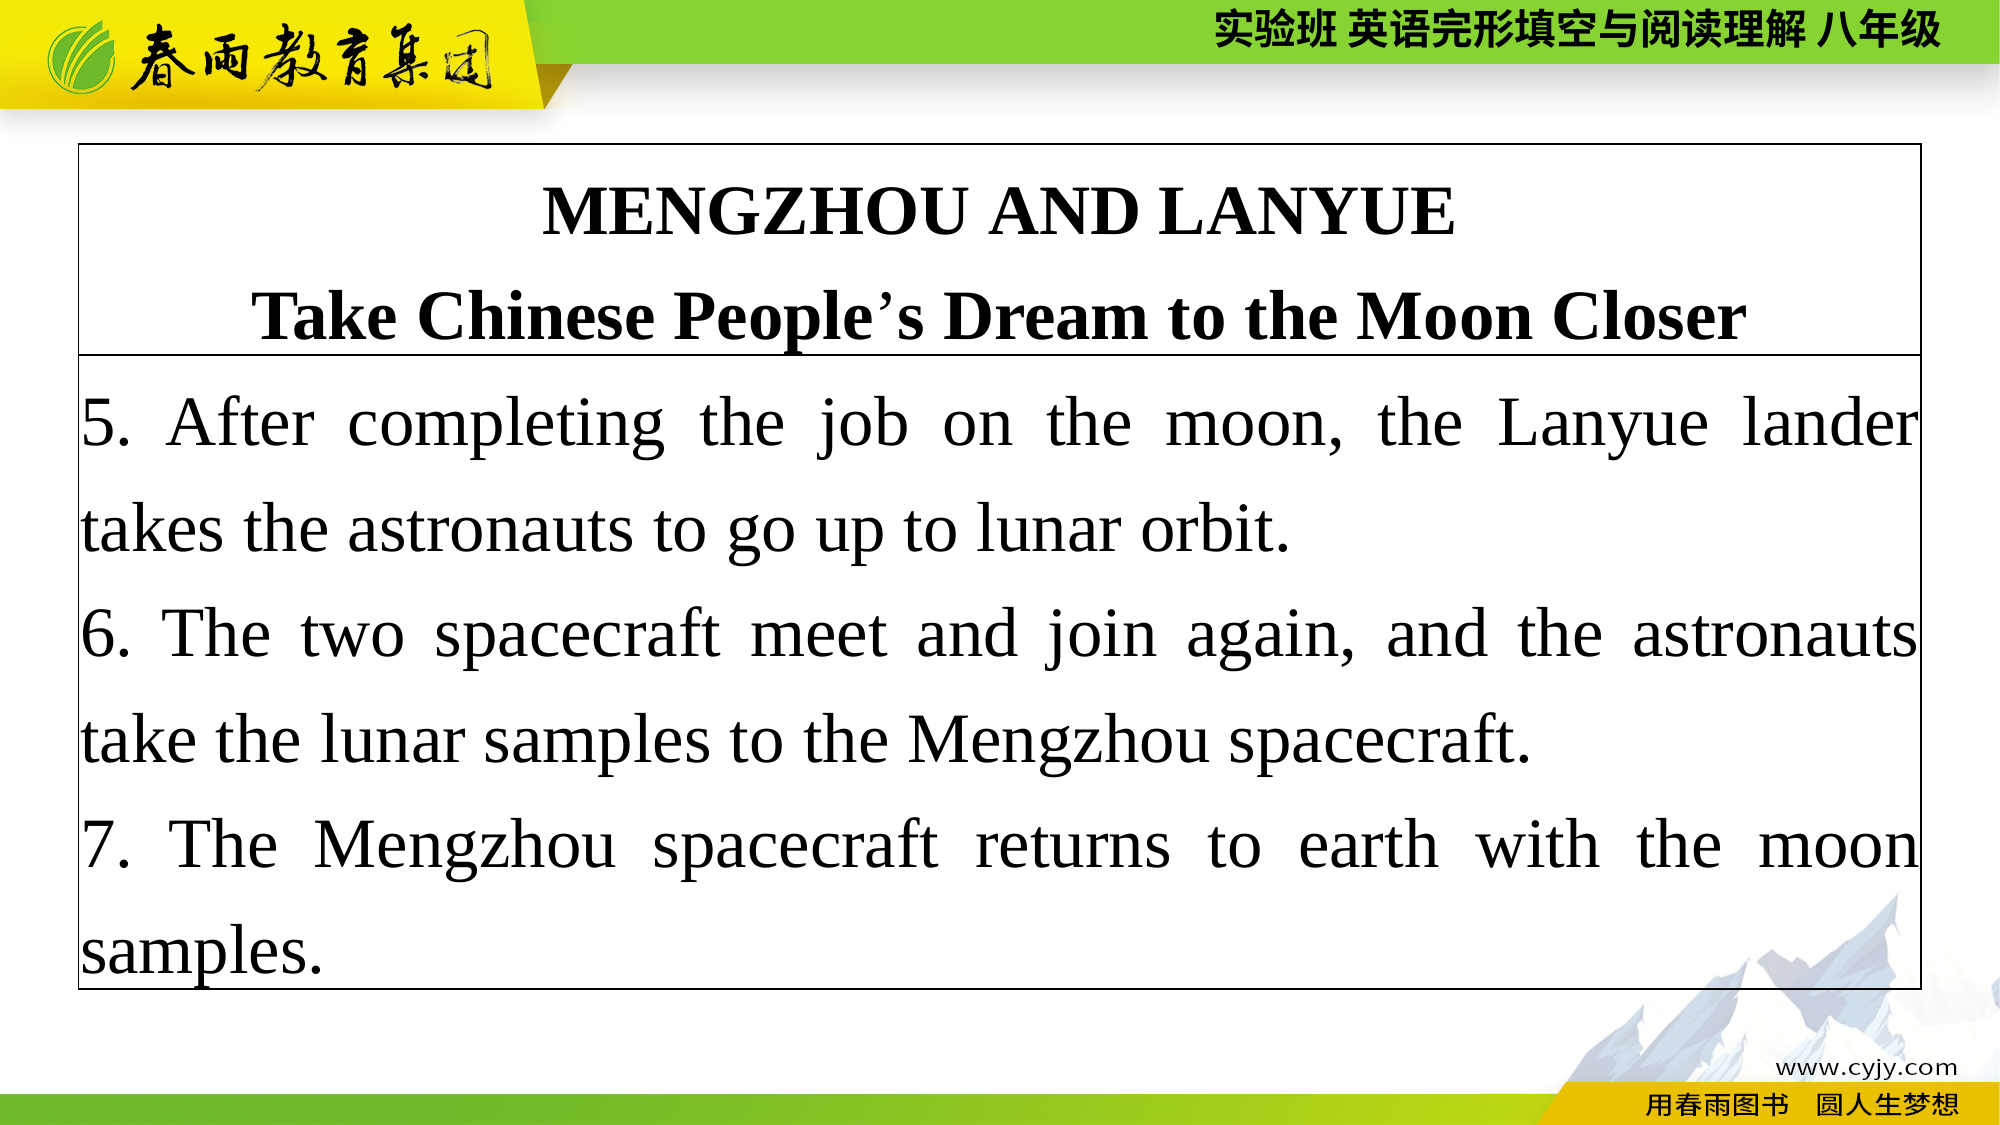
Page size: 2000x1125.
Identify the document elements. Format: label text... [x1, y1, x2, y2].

table_header MENGZHOU AND LANYUE Take Chinese People’s Dream to the Moon Closer [79, 145, 1920, 354]
table_cell 5. After completing the job on the moon, the Lanyue lander takes the astronauts to go up to lunar orbit. 6. The two spacecraft meet and join again, and the astronauts take the lunar samples to the Mengzhou spacecraft. 7. The Mengzhou spacecraft returns to earth with the moon samples. [79, 356, 1920, 988]
picture [0, 0, 2000, 1125]
